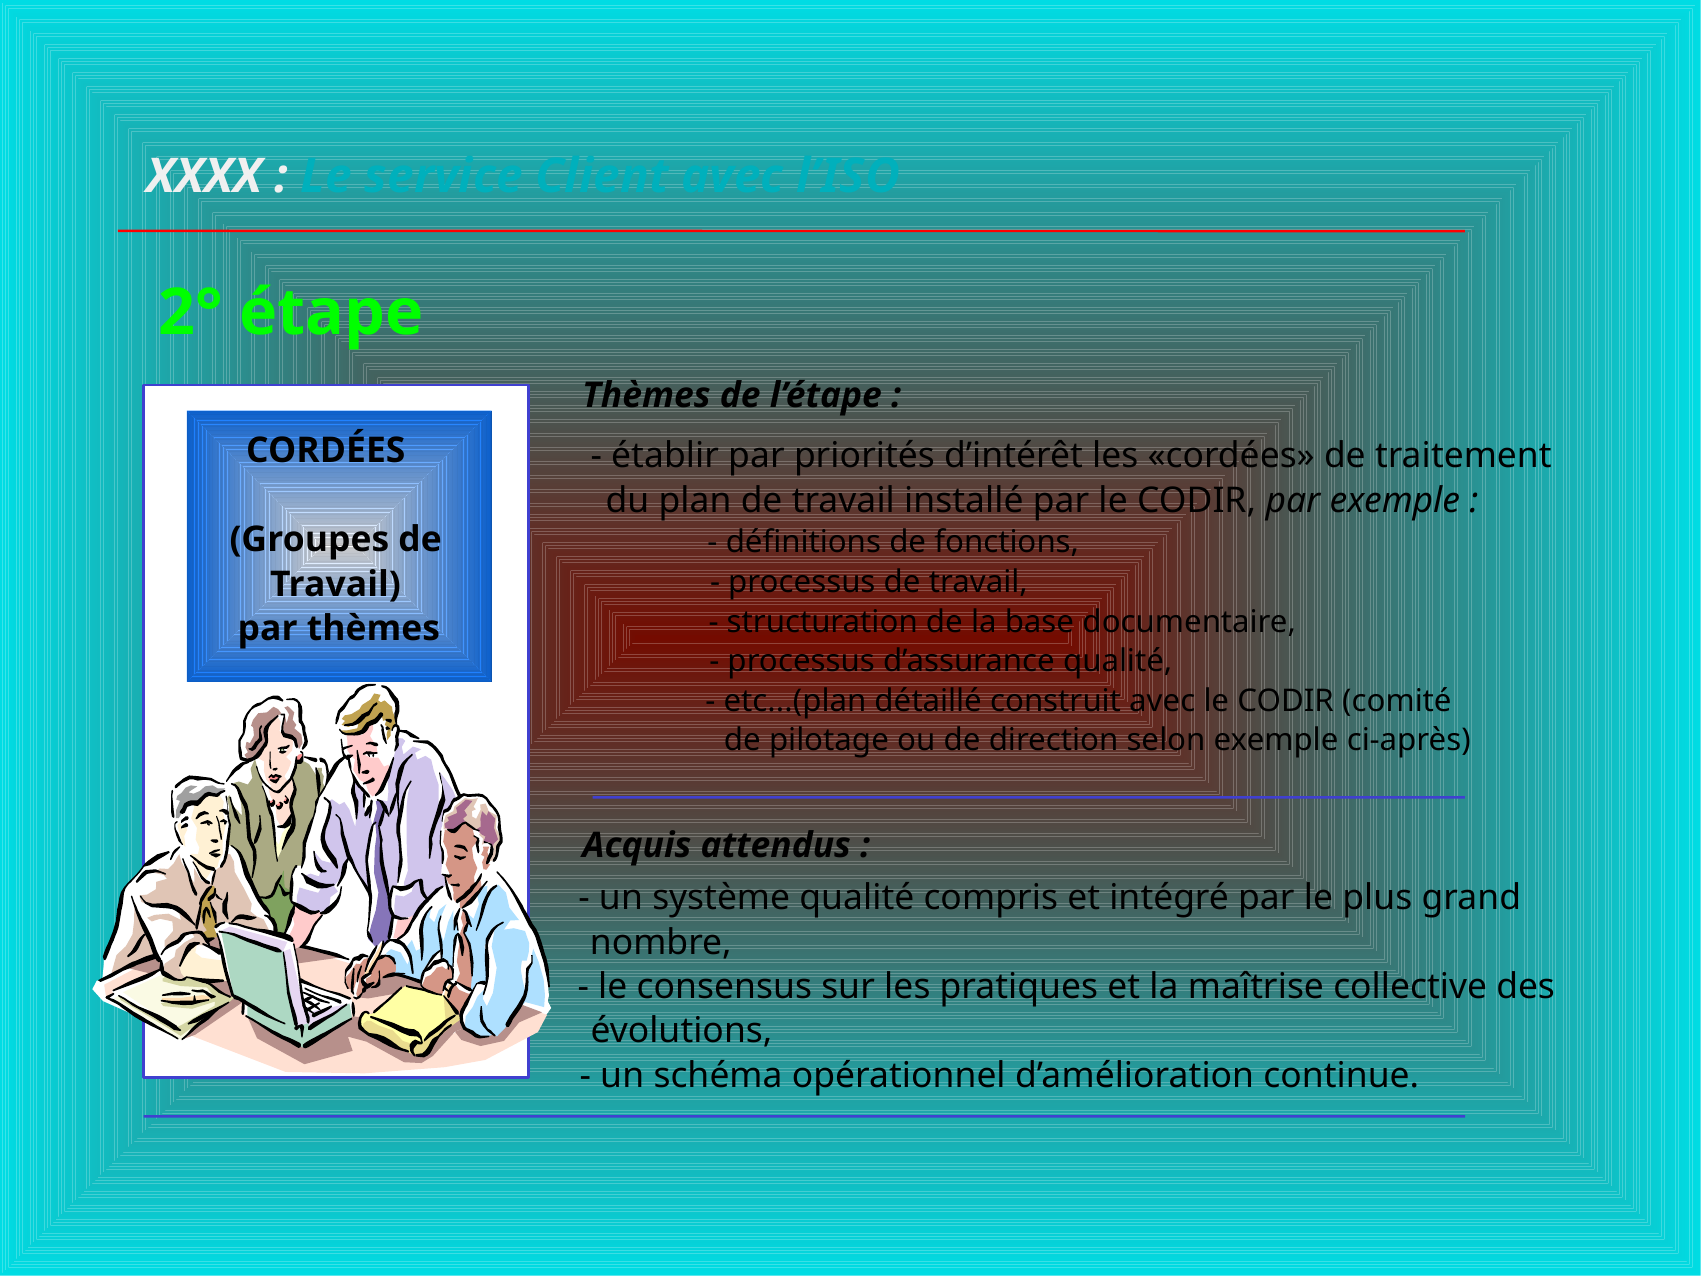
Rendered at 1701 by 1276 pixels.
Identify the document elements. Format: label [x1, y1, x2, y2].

text_box [92, 145, 1520, 1117]
